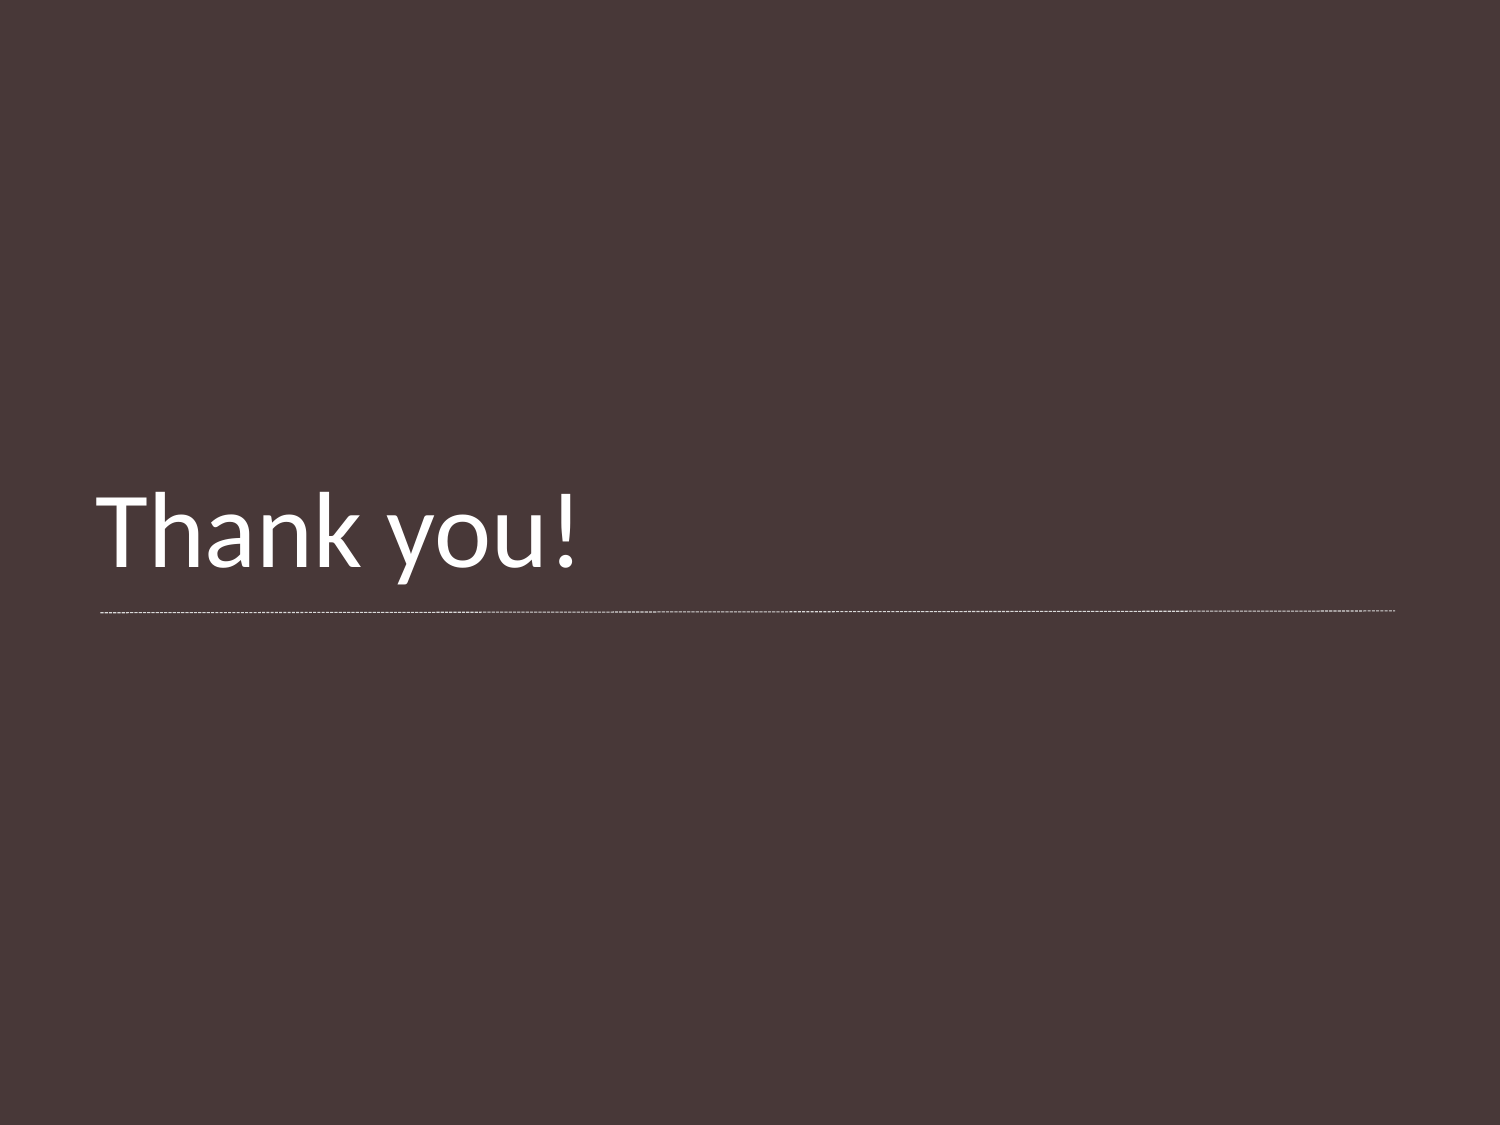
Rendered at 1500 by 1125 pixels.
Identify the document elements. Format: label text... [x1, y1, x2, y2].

title Thank you! [80, 430, 1400, 597]
